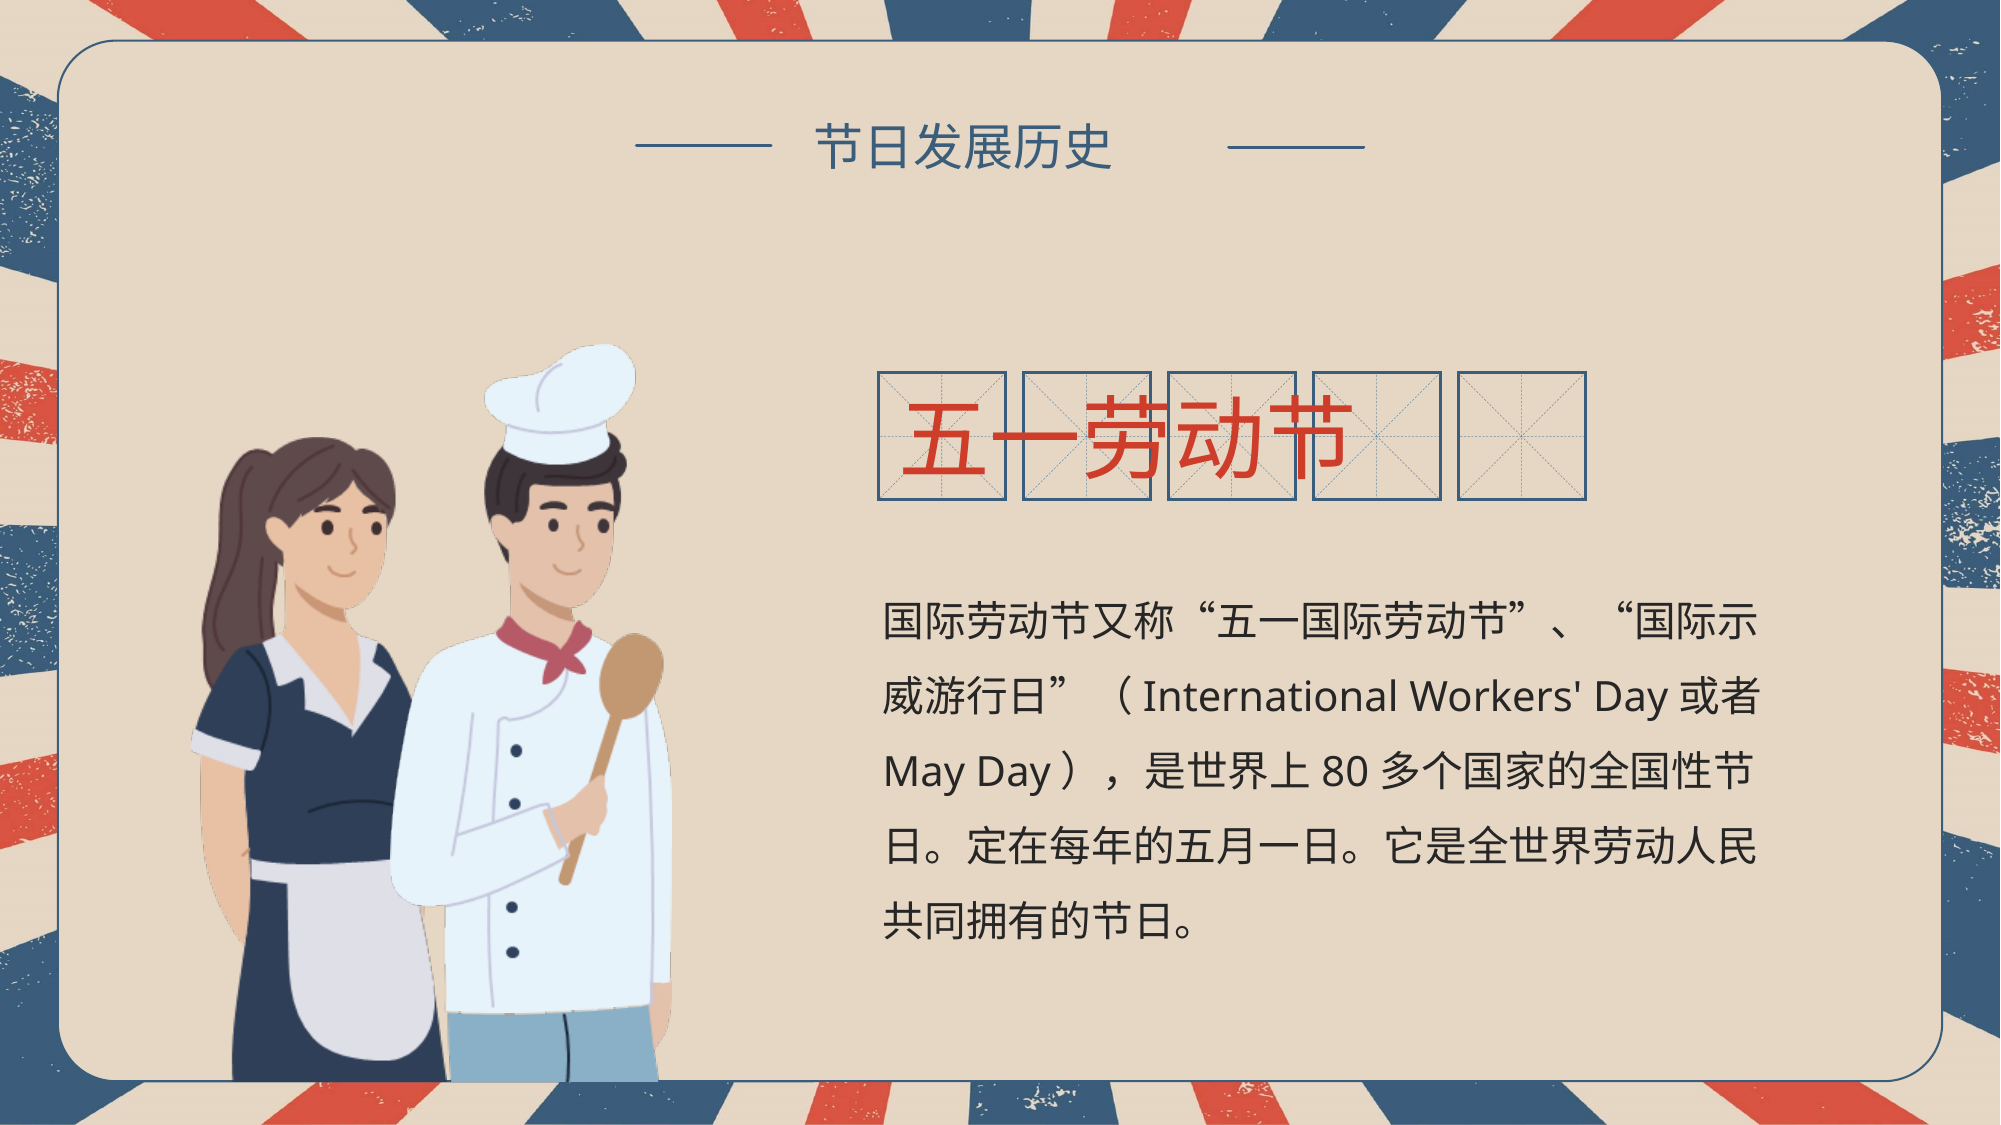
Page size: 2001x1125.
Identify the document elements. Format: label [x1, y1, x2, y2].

text_box [636, 108, 1364, 185]
text_box [0, 0, 2000, 1125]
text_box [878, 372, 1586, 500]
picture [190, 344, 672, 1083]
